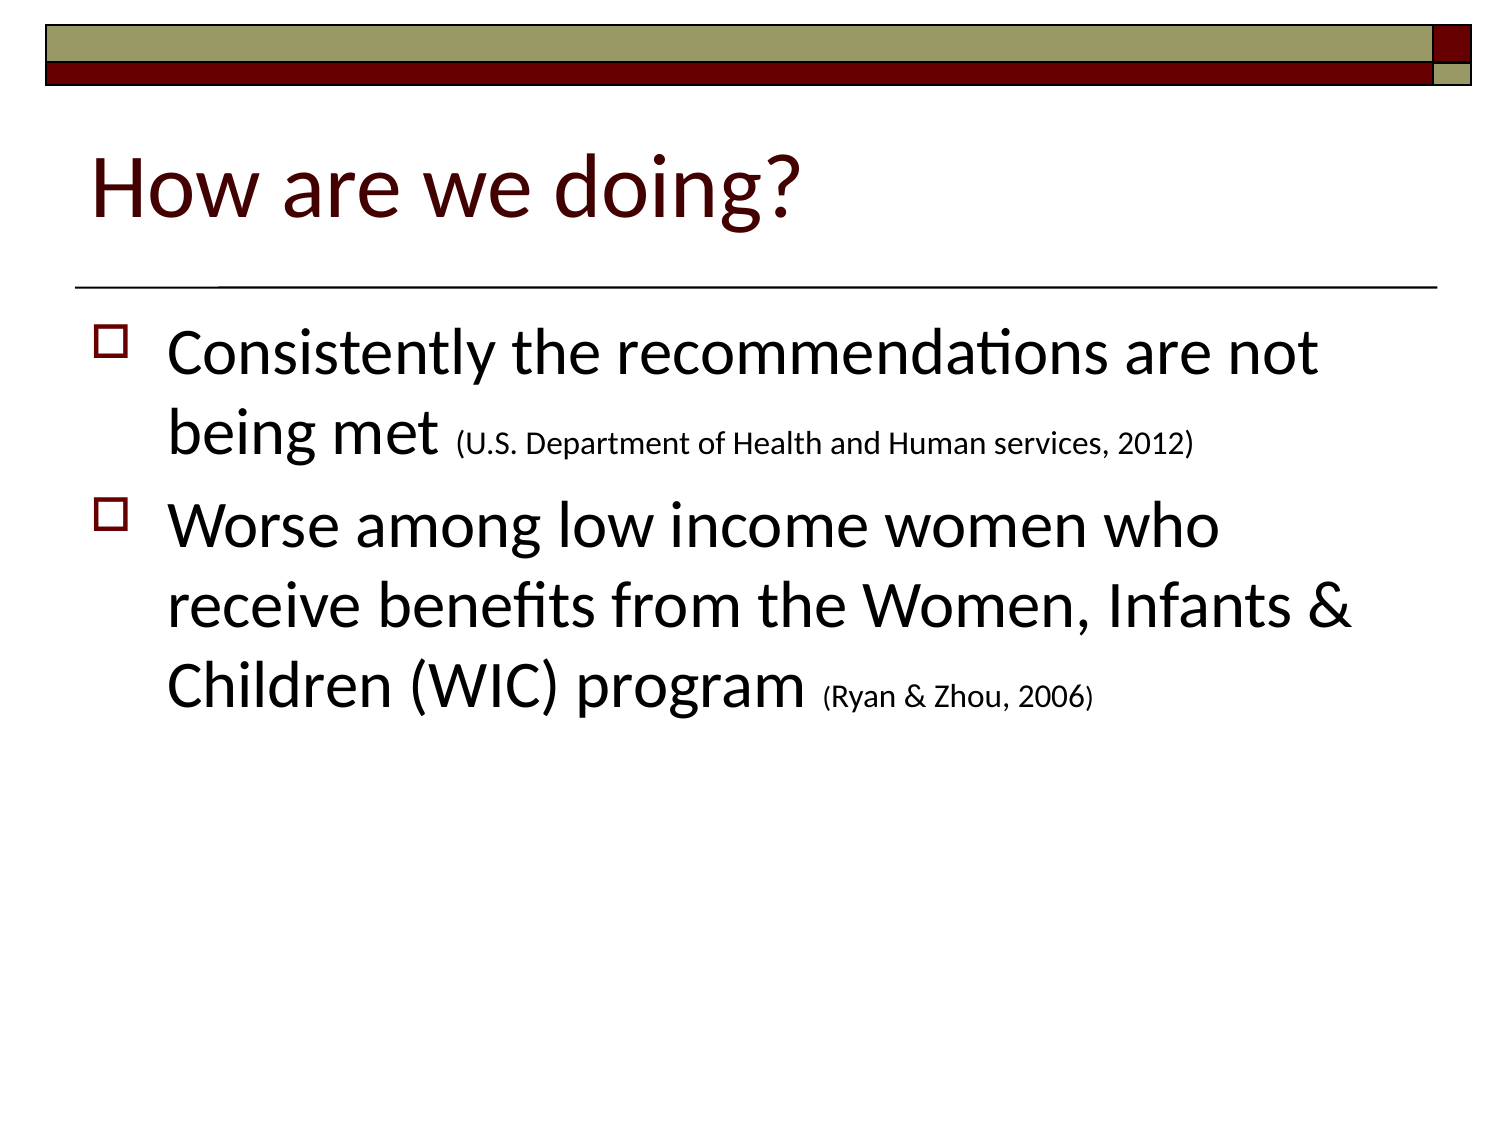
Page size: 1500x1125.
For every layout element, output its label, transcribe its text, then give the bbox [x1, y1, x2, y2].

title How are we doing? [74, 87, 1426, 276]
list Consistently the recommendations are not being met (U.S. Department of Health and Human services, 2012) Worse among low income women who receive benefits from the Women, Infants & Children (WIC) program (Ryan & Zhou, 2006) [74, 299, 1426, 1006]
